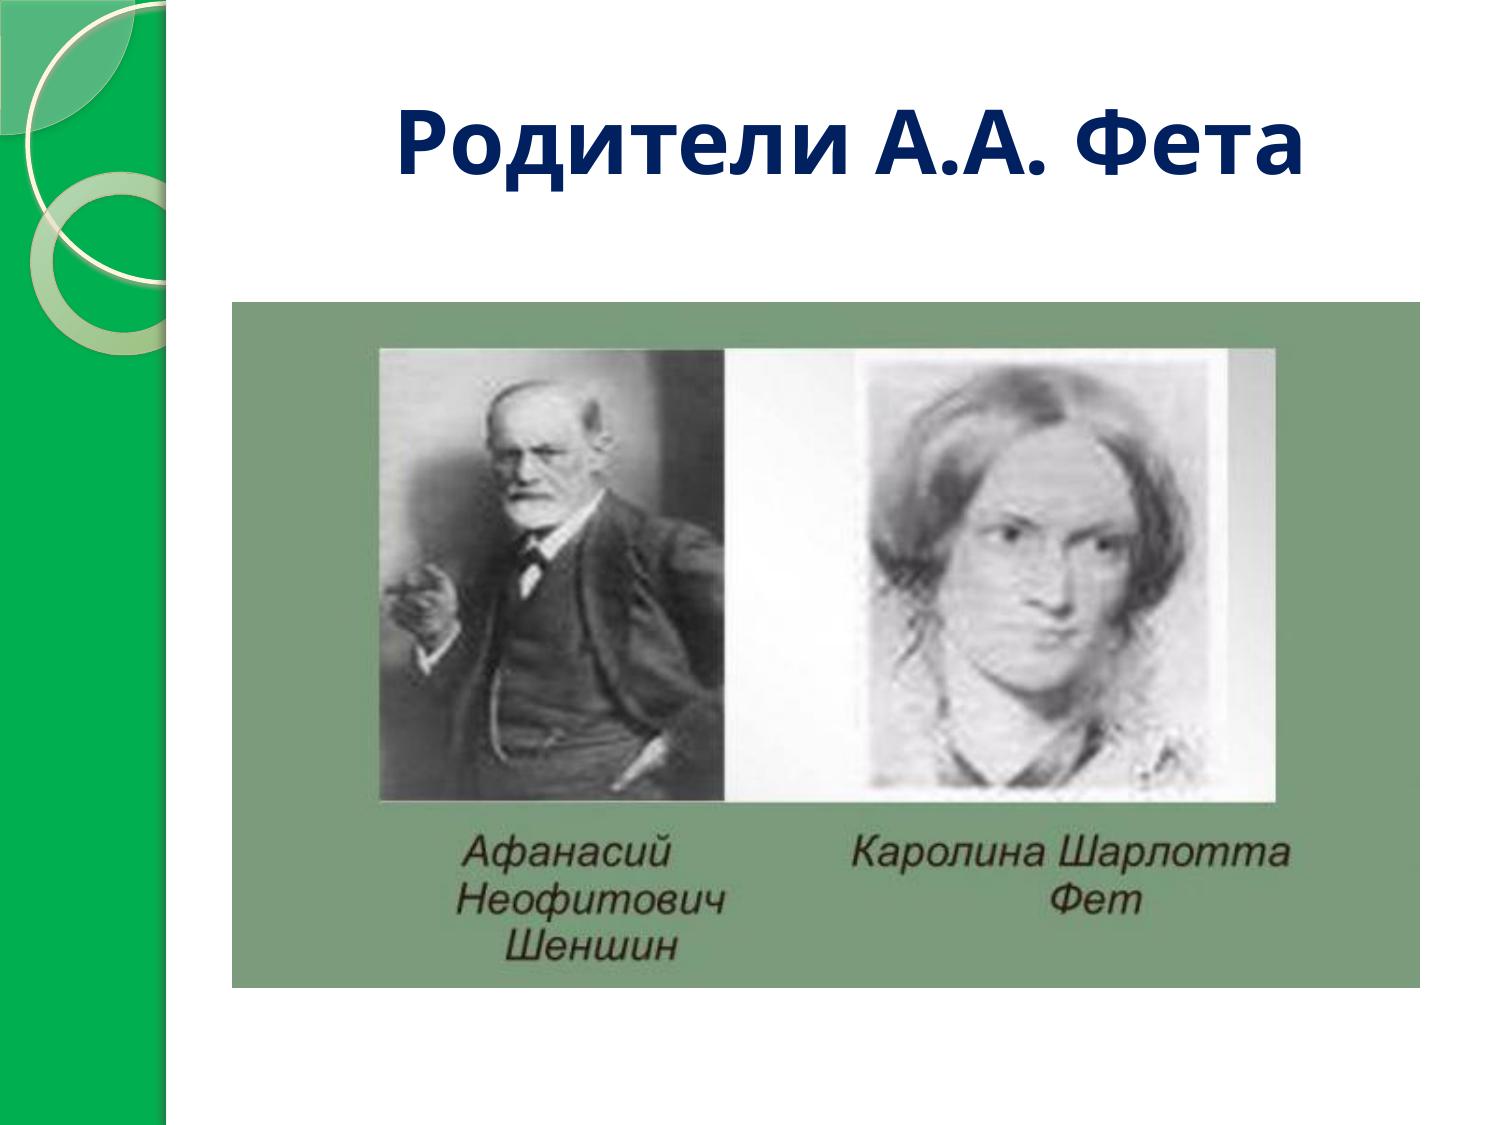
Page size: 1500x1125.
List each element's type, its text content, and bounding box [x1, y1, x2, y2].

title Родители А.А. Фета [235, 45, 1466, 233]
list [232, 302, 1421, 988]
